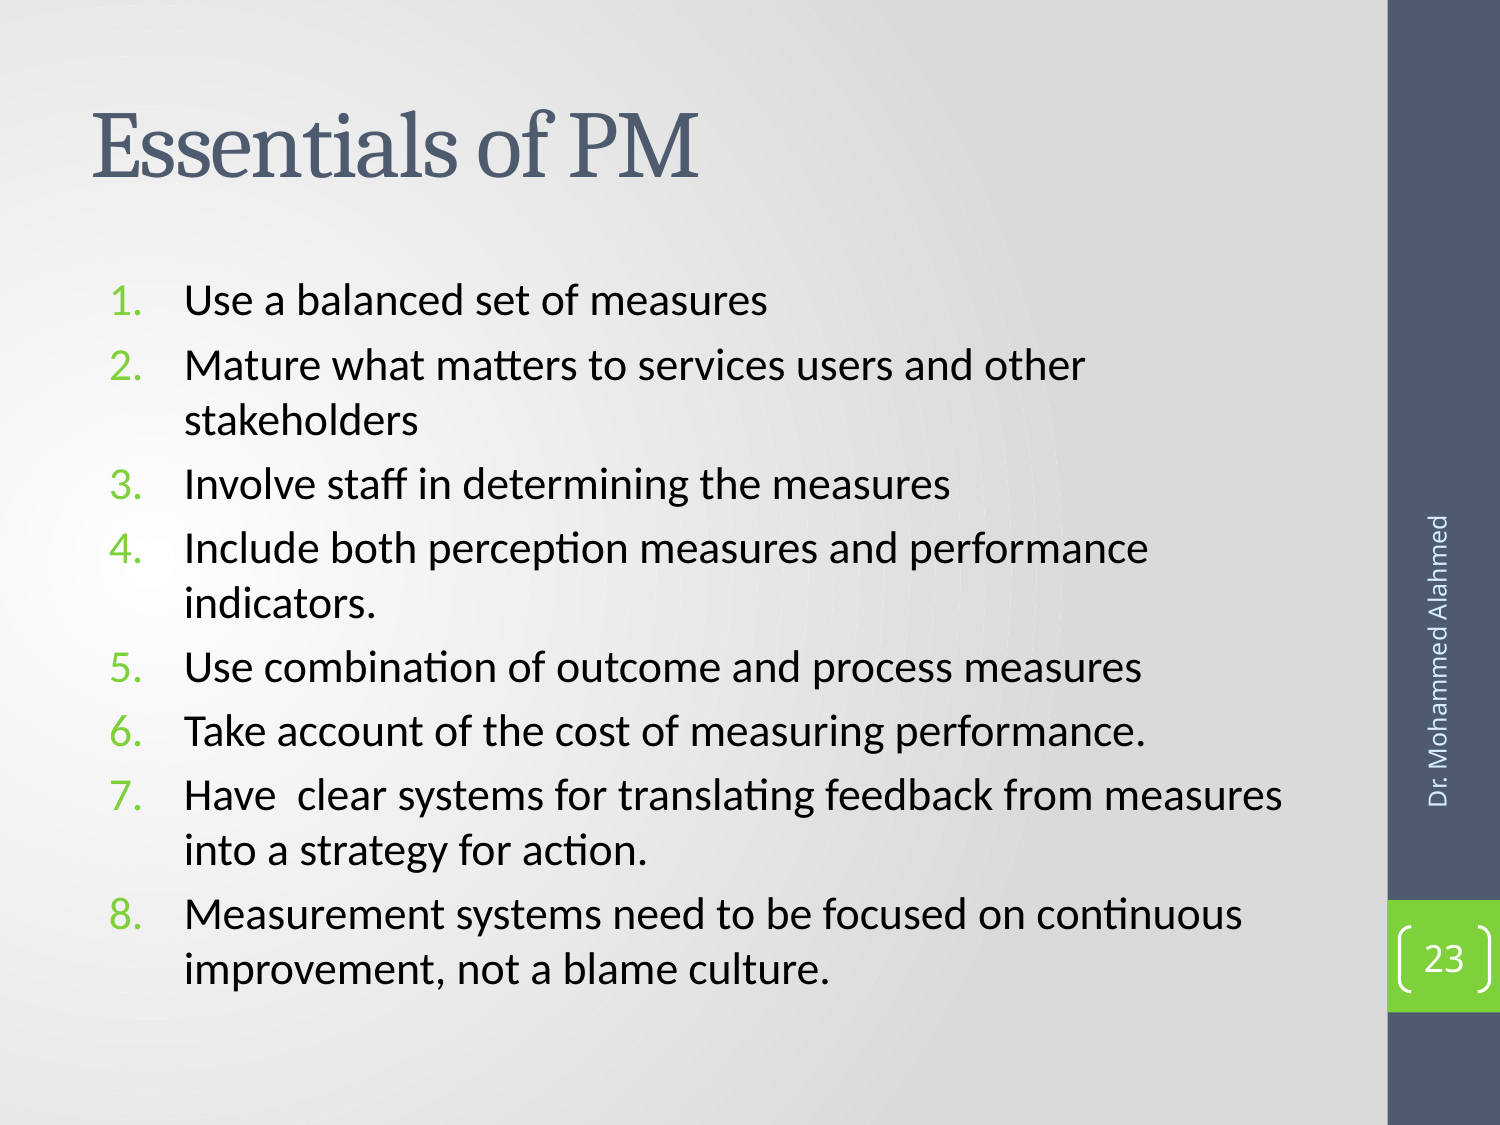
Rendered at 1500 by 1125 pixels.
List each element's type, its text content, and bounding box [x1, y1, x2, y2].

slide_number 23 [1397, 925, 1492, 994]
footer Dr. Mohammed Alahmed [1408, 500, 1469, 889]
list Use a balanced set of measures Mature what matters to services users and other stakeholders Involve staff in determining the measures Include both perception measures and performance indicators. Use combination of outcome and process measures Take account of the cost of measuring performance. Have clear systems for translating feedback from measures into a strategy for action. Measurement systems need to be focused on continuous improvement, not a blame culture. [75, 262, 1325, 1050]
title Essentials of PM [75, 45, 1325, 233]
